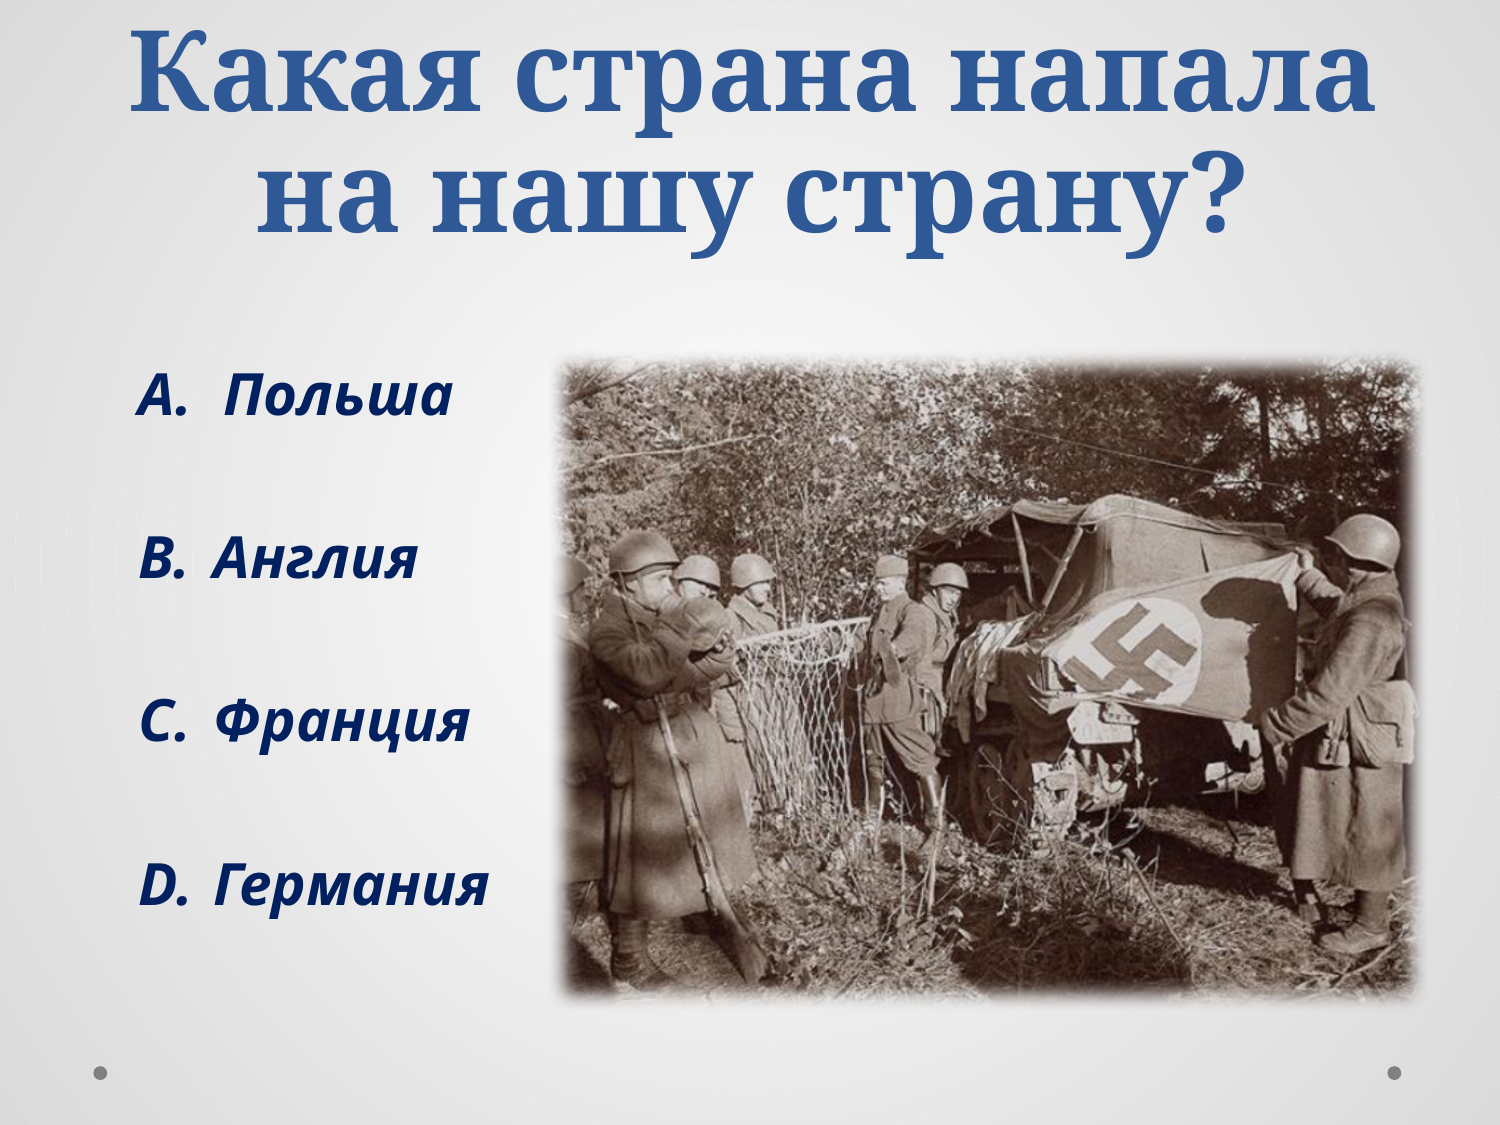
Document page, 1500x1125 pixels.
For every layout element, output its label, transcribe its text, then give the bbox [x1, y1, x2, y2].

picture [547, 349, 1431, 1012]
title Какая страна напала на нашу страну? [78, 0, 1429, 263]
list Польша Англия Франция Германия [123, 349, 1474, 1093]
